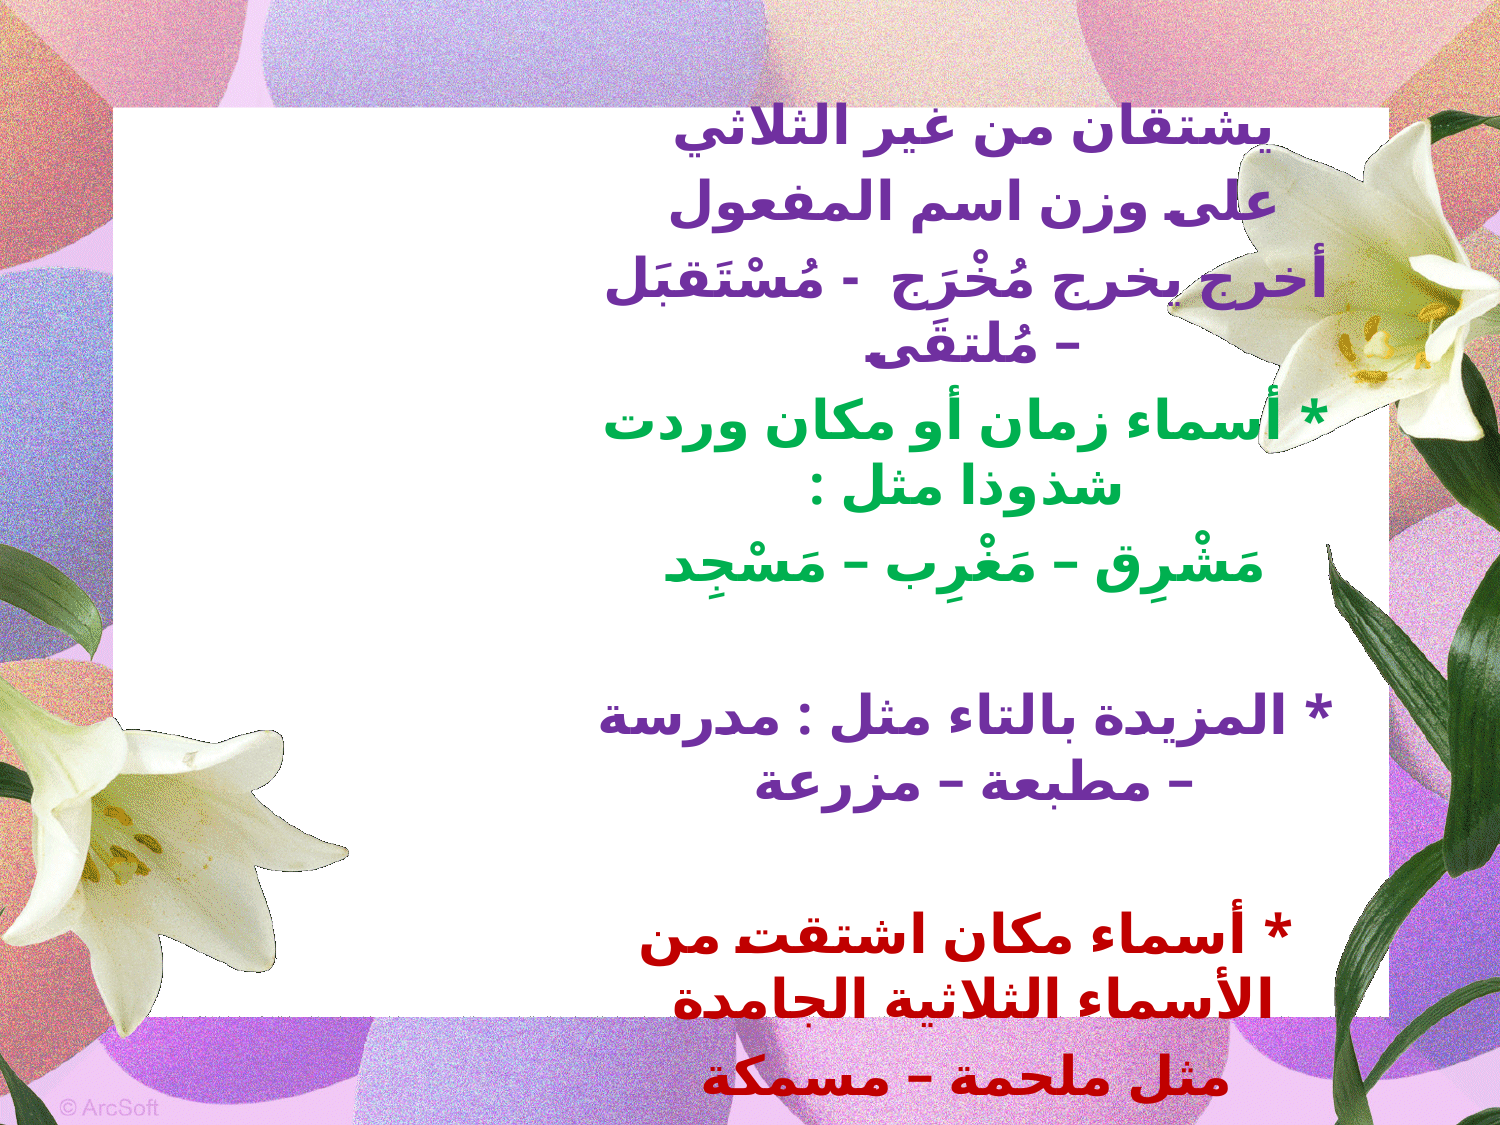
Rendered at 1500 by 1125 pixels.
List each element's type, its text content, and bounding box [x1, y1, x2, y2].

picture [0, 0, 1500, 1125]
subtitle يشتقان من غير الثلاثي على وزن اسم المفعول أخرج يخرج مُخْرَج - مُسْتَقبَل – مُلتقَى * أسماء زمان أو مكان وردت شذوذا مثل : مَشْرِق – مَغْرِب – مَسْجِد * المزيدة بالتاء مثل : مدرسة – مطبعة – مزرعة * أسماء مكان اشتقت من الأسماء الثلاثية الجامدة مثل ملحمة – مسمكة [574, 82, 1360, 1125]
